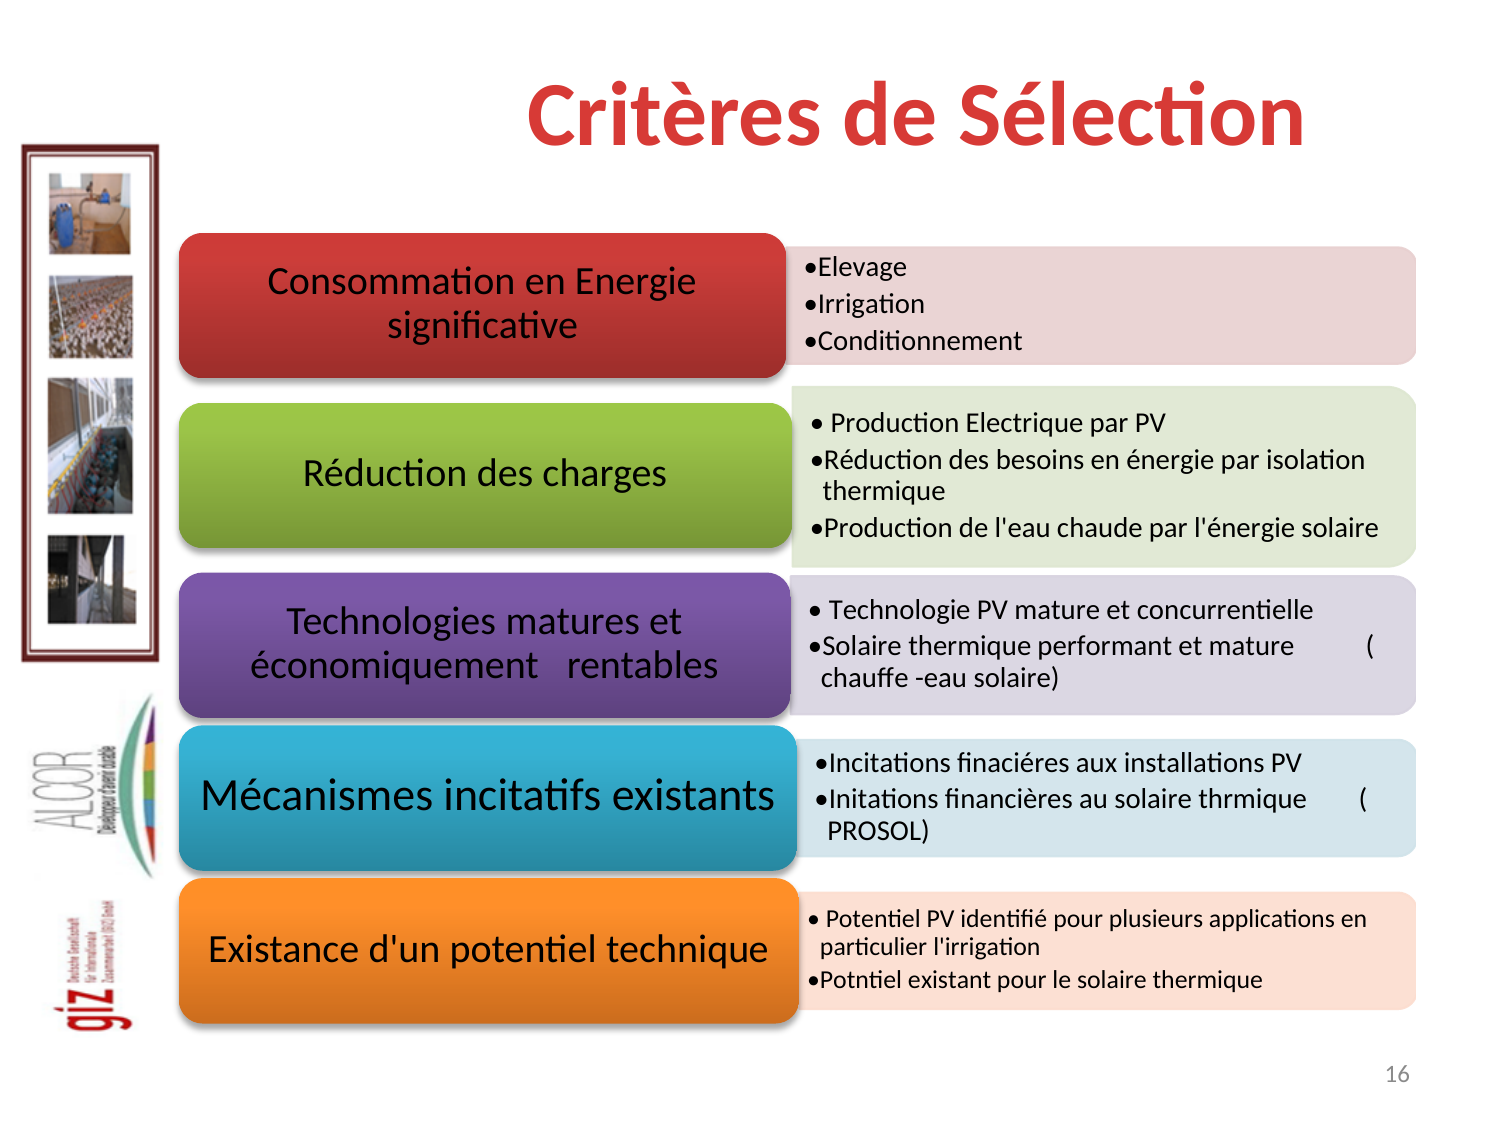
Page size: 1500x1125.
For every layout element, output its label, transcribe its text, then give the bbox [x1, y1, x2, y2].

slide_number 16 [1074, 1042, 1425, 1103]
title Critères de Sélection [419, 45, 1416, 173]
picture [17, 136, 1416, 1047]
